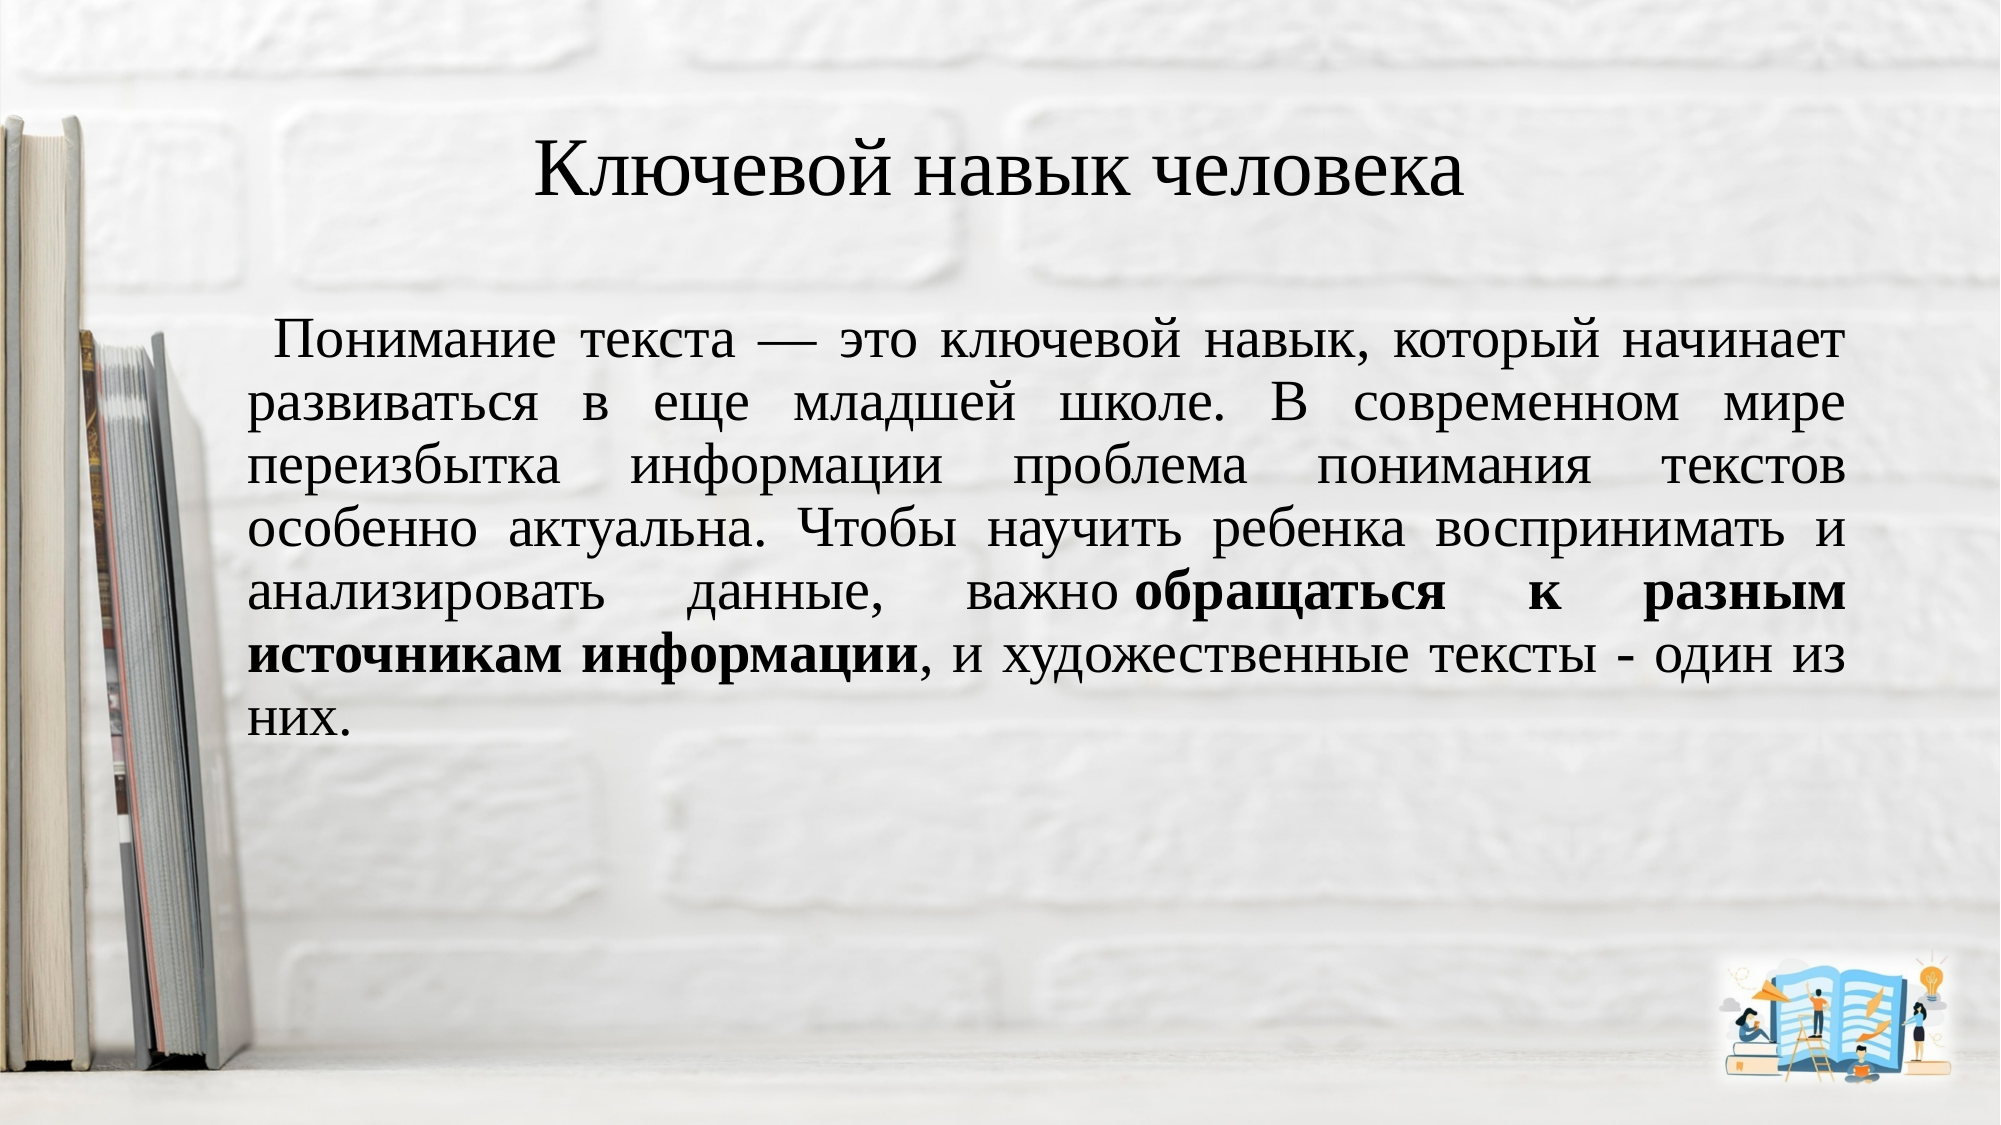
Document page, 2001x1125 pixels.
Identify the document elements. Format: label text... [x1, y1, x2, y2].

picture [0, 0, 2000, 1125]
title Ключевой навык человека [137, 59, 1863, 278]
list Понимание текста — это ключевой навык, который начинает развиваться в еще младшей школе. В современном мире переизбытка информации проблема понимания текстов особенно актуальна. Чтобы научить ребенка воспринимать и анализировать данные, важно обращаться к разным источникам информации, и художественные тексты - один из них. [194, 299, 1863, 1014]
